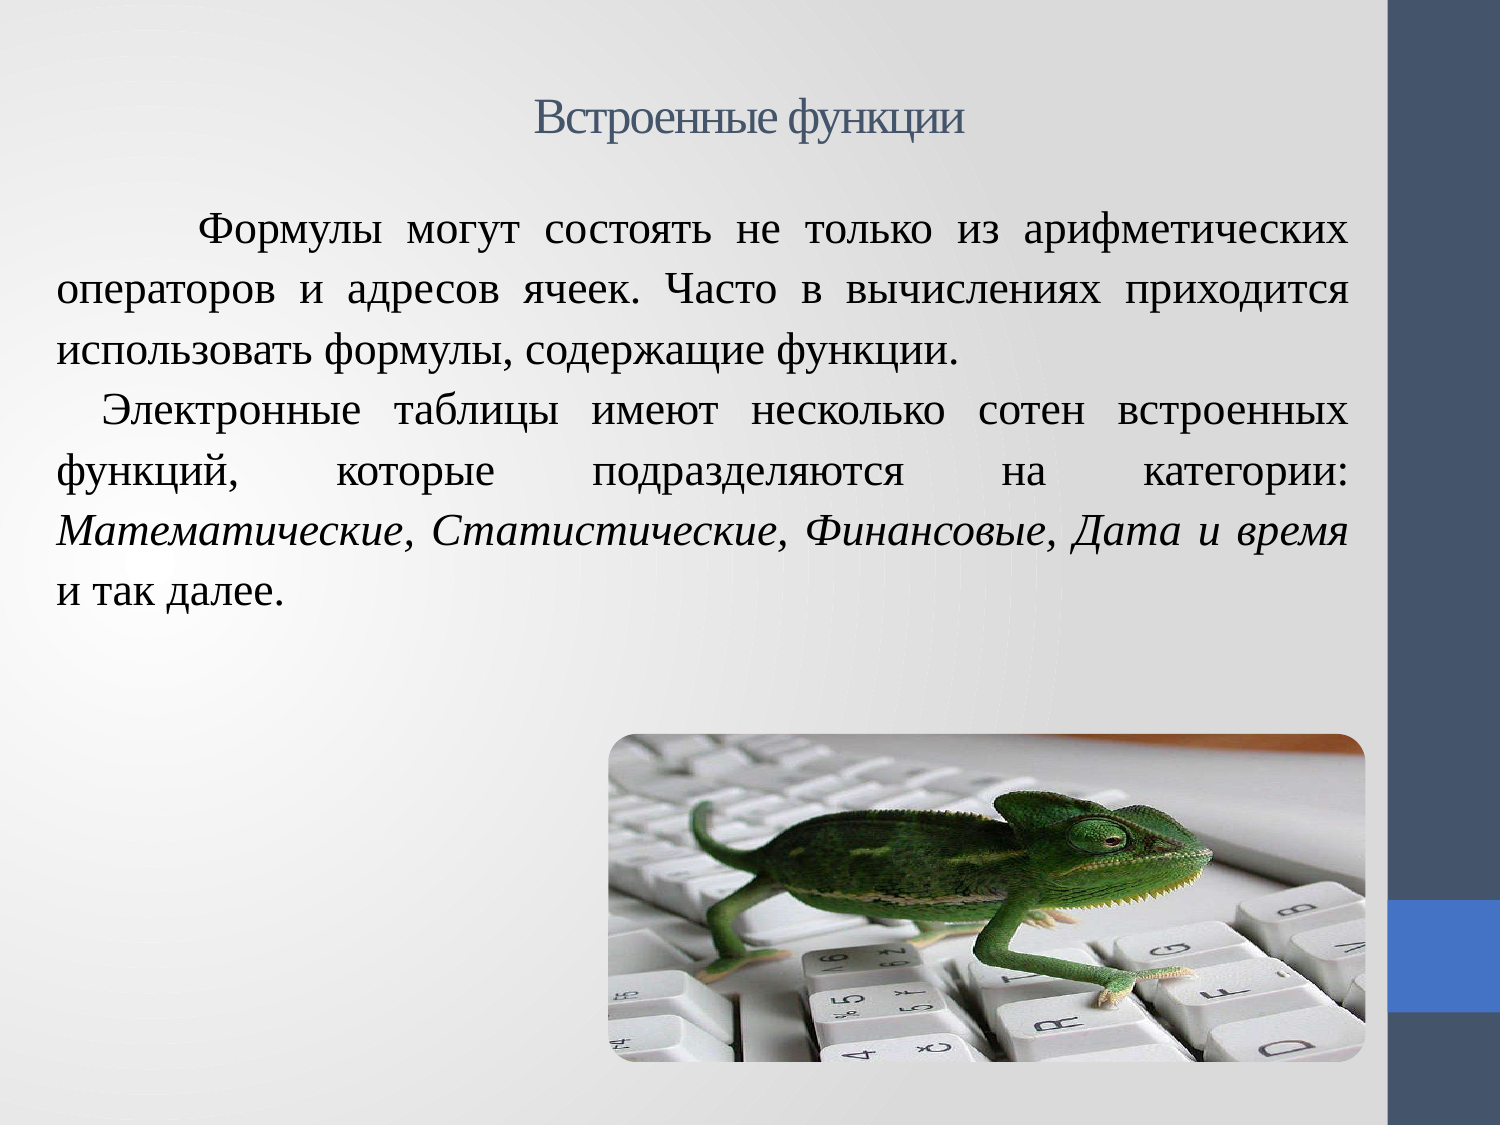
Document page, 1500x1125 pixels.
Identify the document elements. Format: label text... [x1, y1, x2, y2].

list Формулы могут состоять не только из арифметических операторов и адресов ячеек. Часто в вычислениях приходится использовать формулы, содержащие функции. Электронные таблицы имеют несколько сотен встроенных функций, которые подразделяются на категории: Математические, Статистические, Финансовые, Дата и время и так далее. [41, 184, 1366, 734]
picture [607, 733, 1366, 1063]
title Встроенные функции [49, 75, 1450, 213]
